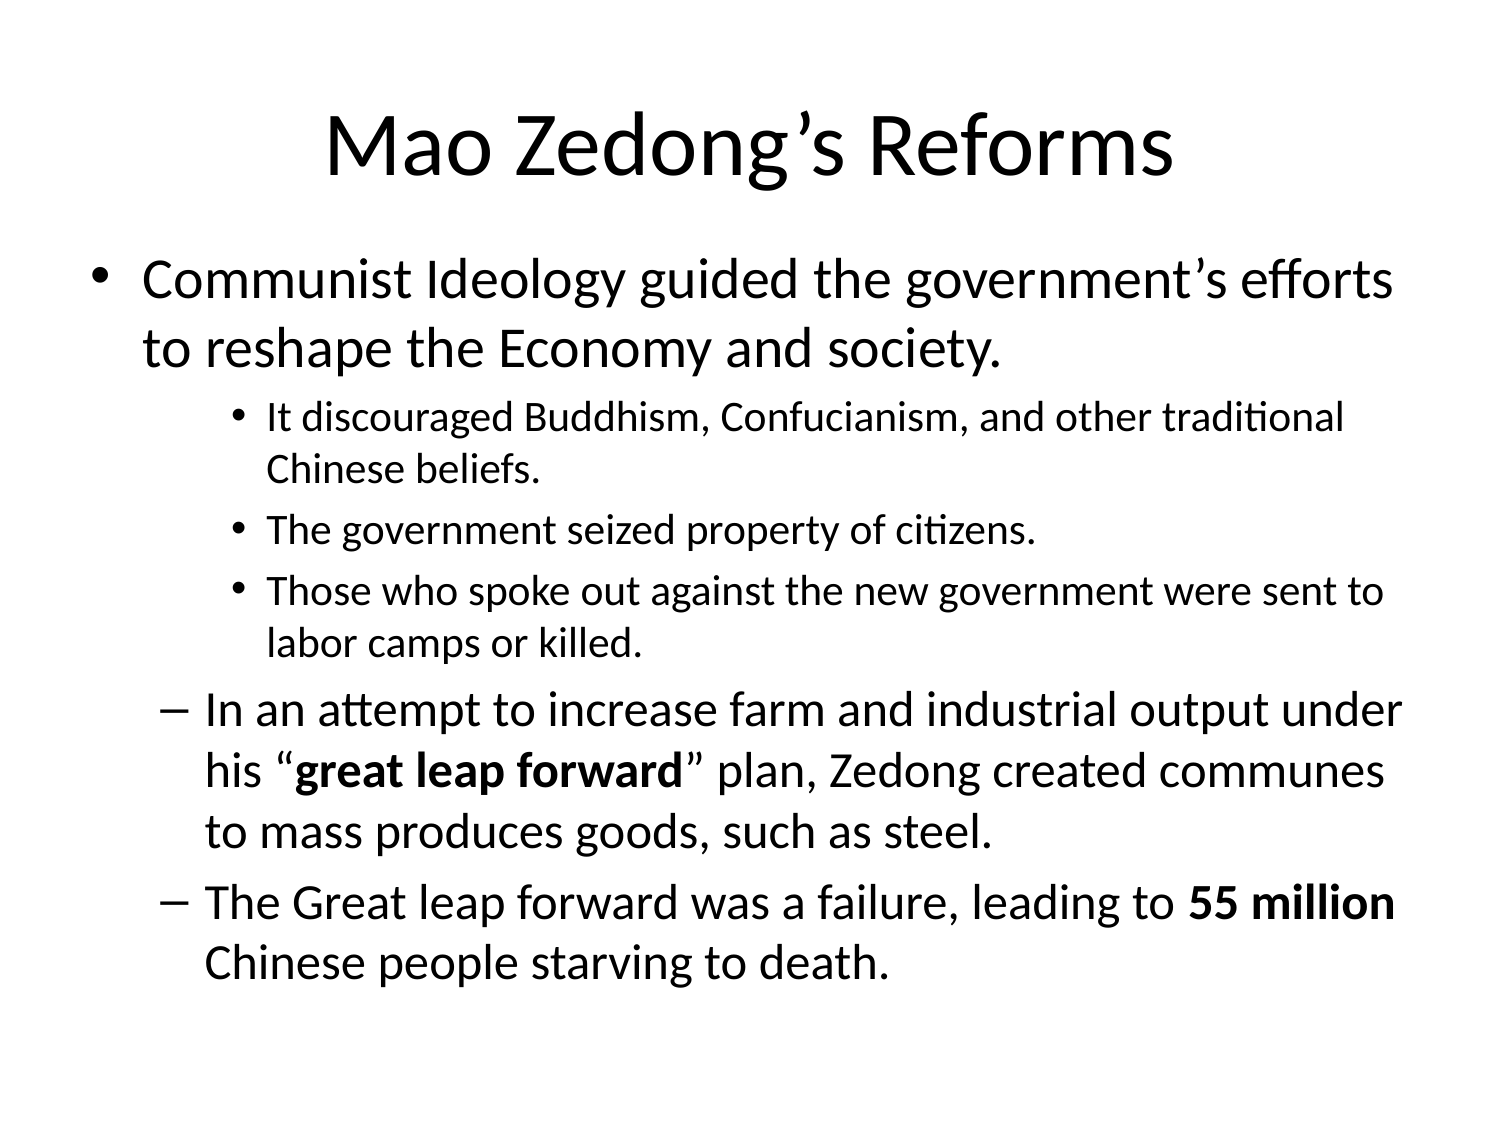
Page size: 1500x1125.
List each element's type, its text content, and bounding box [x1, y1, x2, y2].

list Communist Ideology guided the government’s efforts to reshape the Economy and society. It discouraged Buddhism, Confucianism, and other traditional Chinese beliefs. The government seized property of citizens. Those who spoke out against the new government were sent to labor camps or killed. In an attempt to increase farm and industrial output under his “great leap forward” plan, Zedong created communes to mass produces goods, such as steel. The Great leap forward was a failure, leading to 55 million Chinese people starving to death. [75, 232, 1425, 1005]
title Mao Zedong’s Reforms [75, 45, 1425, 232]
